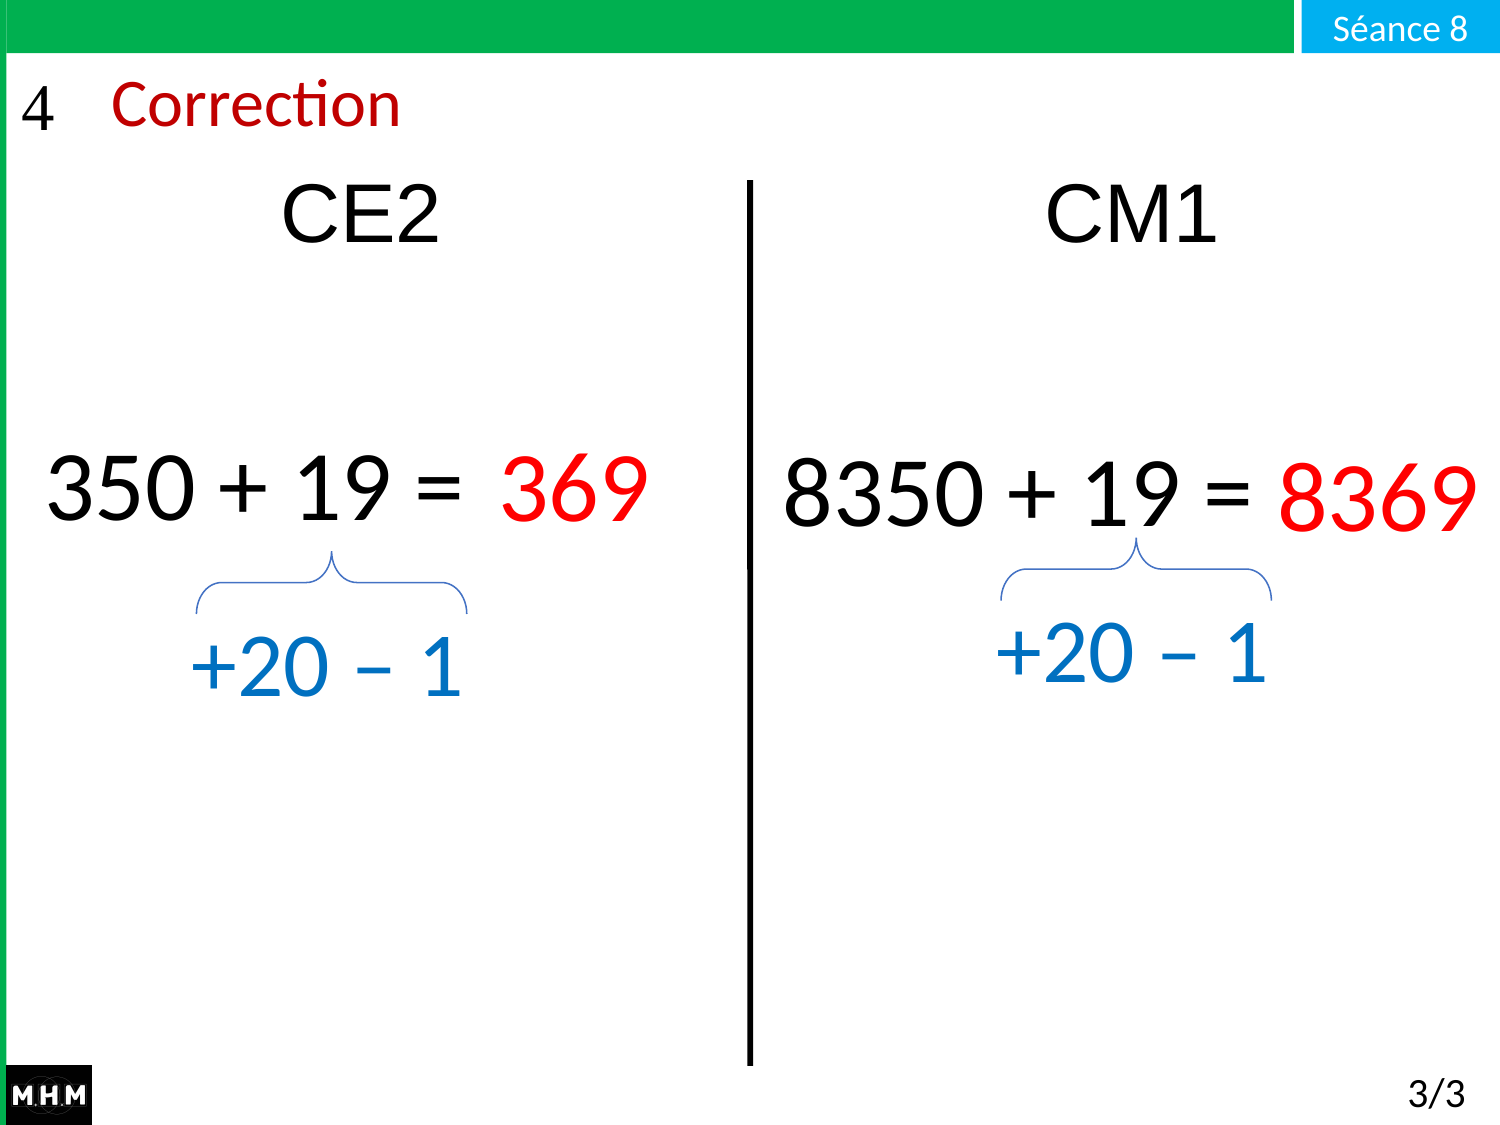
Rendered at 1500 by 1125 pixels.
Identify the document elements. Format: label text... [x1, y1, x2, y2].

title Correction [96, 60, 1391, 150]
text_box [195, 551, 468, 615]
picture [6, 1065, 92, 1125]
text_box 350 + 19 = [29, 413, 469, 549]
text_box [1000, 537, 1273, 601]
list 3/3 [1373, 1064, 1500, 1125]
text_box CE2 CM1 [265, 152, 1240, 260]
text_box 369 [469, 413, 680, 549]
text_box 8350 + 19 = [767, 394, 1500, 559]
text_box 8369 [1257, 424, 1500, 559]
text_box +20 – 1 [981, 583, 1300, 709]
text_box +20 – 1 [177, 597, 500, 723]
